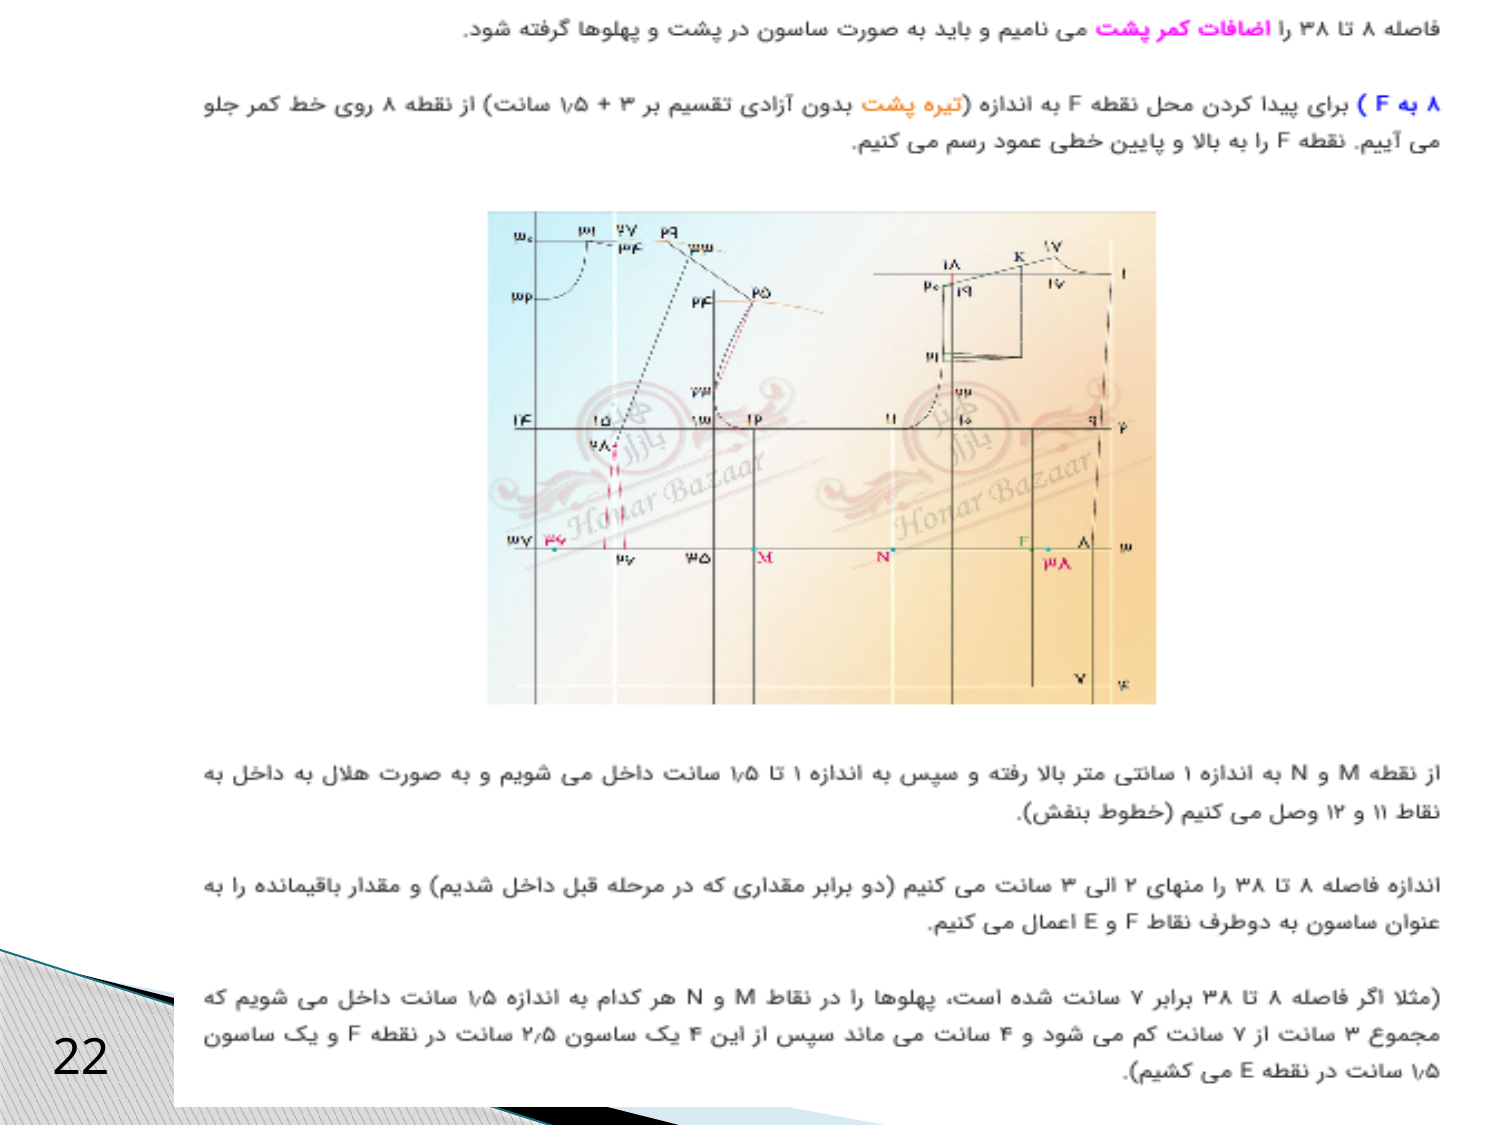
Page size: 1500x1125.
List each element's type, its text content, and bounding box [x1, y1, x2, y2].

picture [174, 3, 1500, 1108]
text_box 22 [37, 1017, 138, 1093]
